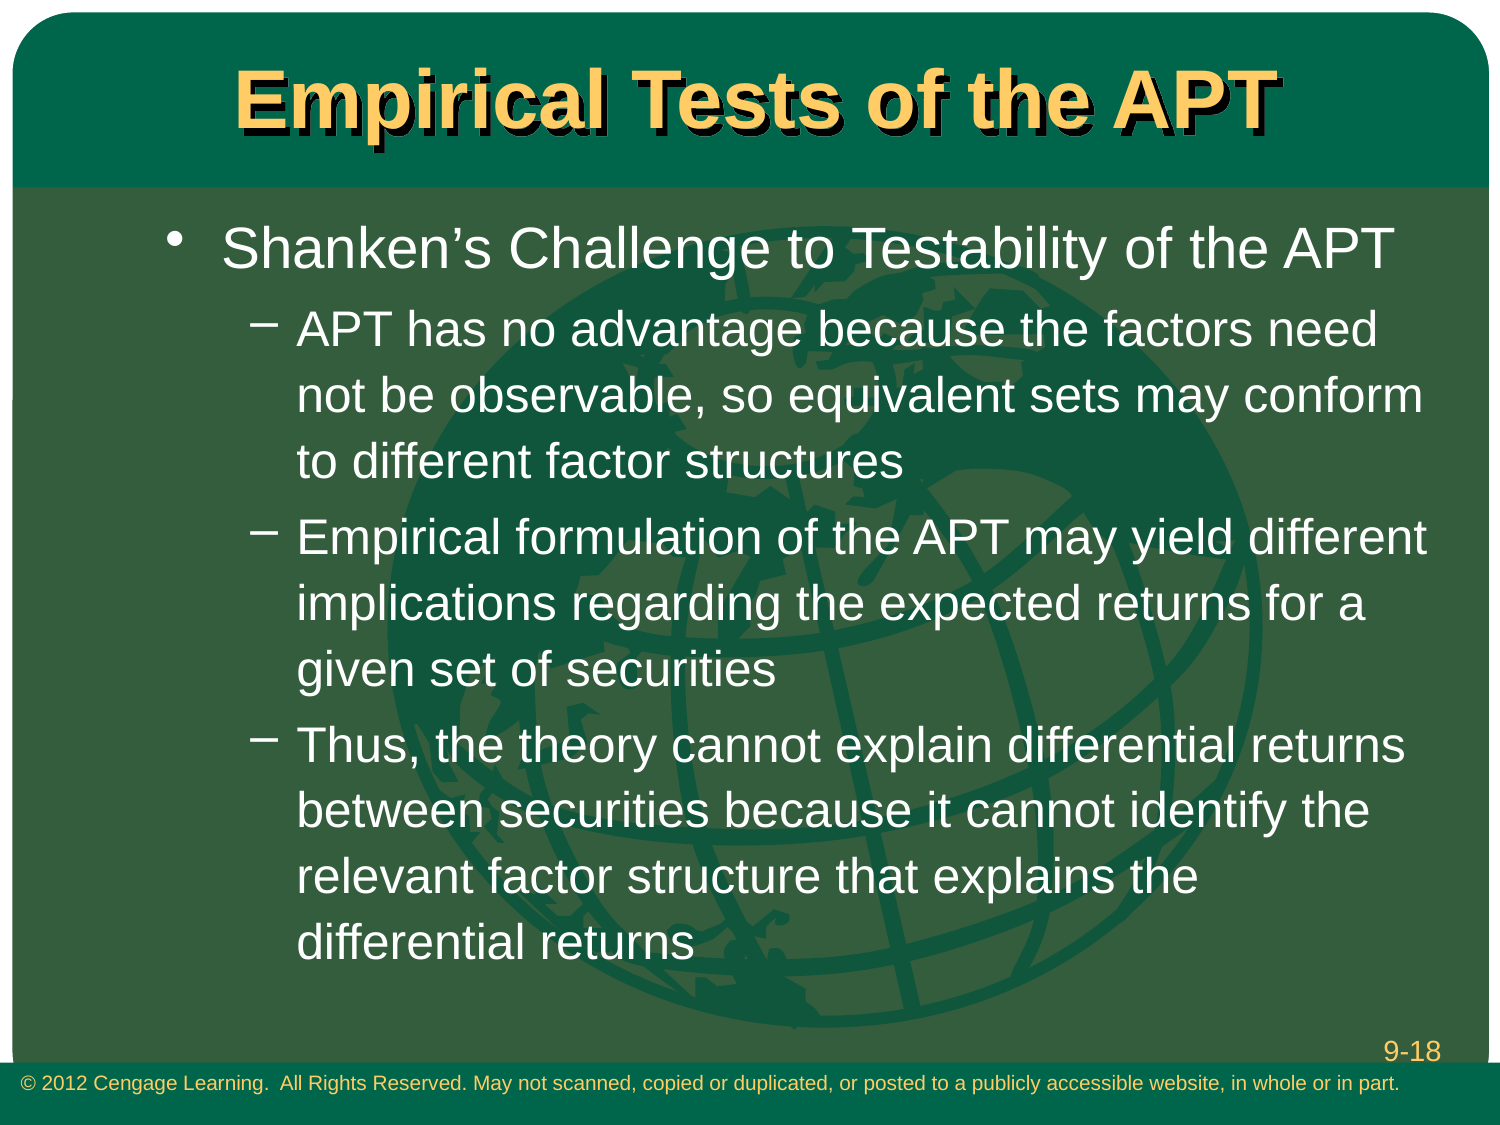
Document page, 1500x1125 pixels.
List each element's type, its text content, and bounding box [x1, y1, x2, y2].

list Shanken’s Challenge to Testability of the APT APT has no advantage because the factors need not be observable, so equivalent sets may conform to different factor structures Empirical formulation of the APT may yield different implications regarding the expected returns for a given set of securities Thus, the theory cannot explain differential returns between securities because it cannot identify the relevant factor structure that explains the differential returns [150, 195, 1450, 1040]
title Empirical Tests of the APT [81, 24, 1432, 180]
slide_number 9-18 [1325, 1025, 1500, 1062]
footer © 2012 Cengage Learning. All Rights Reserved. May not scanned, copied or duplicated, or posted to a publicly accessible website, in whole or in part. [0, 1062, 1500, 1125]
